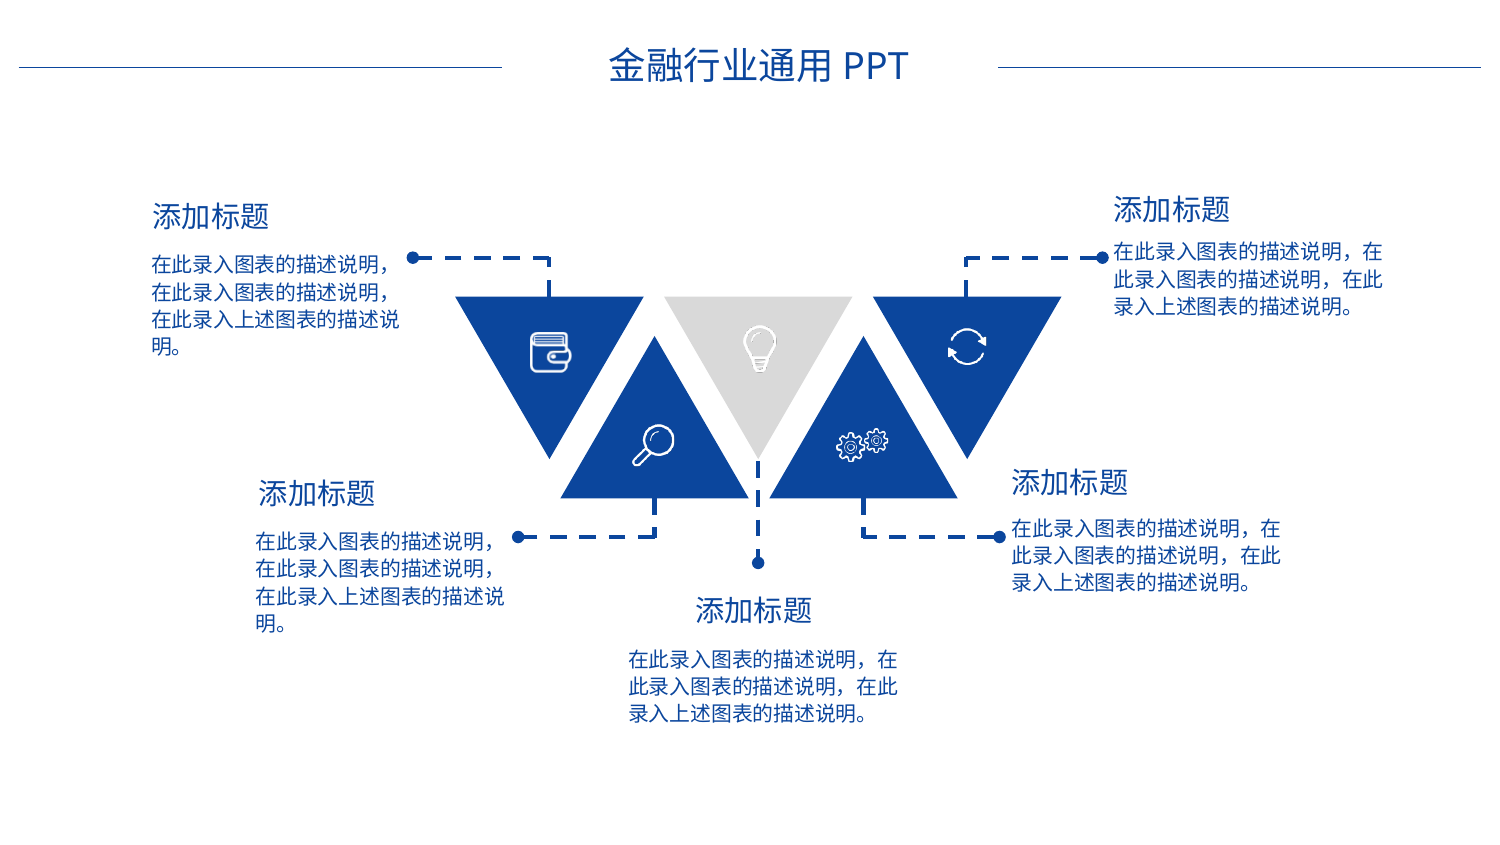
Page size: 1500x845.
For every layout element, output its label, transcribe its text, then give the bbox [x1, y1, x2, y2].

text_box 在此录入图表的描述说明，在此录入图表的描述说明，在此录入上述图表的描述说明。 [139, 243, 413, 365]
text_box [769, 335, 958, 499]
picture [742, 324, 777, 374]
picture [946, 326, 988, 371]
text_box 金融行业通用PPT [483, 34, 1034, 95]
text_box 添加标题 [1000, 458, 1391, 505]
text_box [872, 296, 1062, 460]
text_box 在此录入图表的描述说明，在此录入图表的描述说明，在此录入上述图表的描述说明。 [1102, 230, 1404, 352]
text_box [664, 296, 853, 460]
text_box 在此录入图表的描述说明，在此录入图表的描述说明，在此录入上述图表的描述说明。 [244, 520, 518, 642]
picture [529, 331, 572, 374]
text_box 添加标题 [1102, 185, 1398, 230]
text_box 在此录入图表的描述说明，在此录入图表的描述说明，在此录入上述图表的描述说明。 [617, 638, 926, 760]
picture [835, 427, 889, 465]
text_box 添加标题 [684, 586, 904, 633]
picture [631, 422, 675, 467]
text_box [455, 296, 644, 460]
text_box [560, 335, 749, 499]
text_box 在此录入图表的描述说明，在此录入图表的描述说明，在此录入上述图表的描述说明。 [1000, 507, 1302, 629]
text_box 添加标题 [247, 469, 494, 516]
text_box 添加标题 [141, 192, 410, 240]
